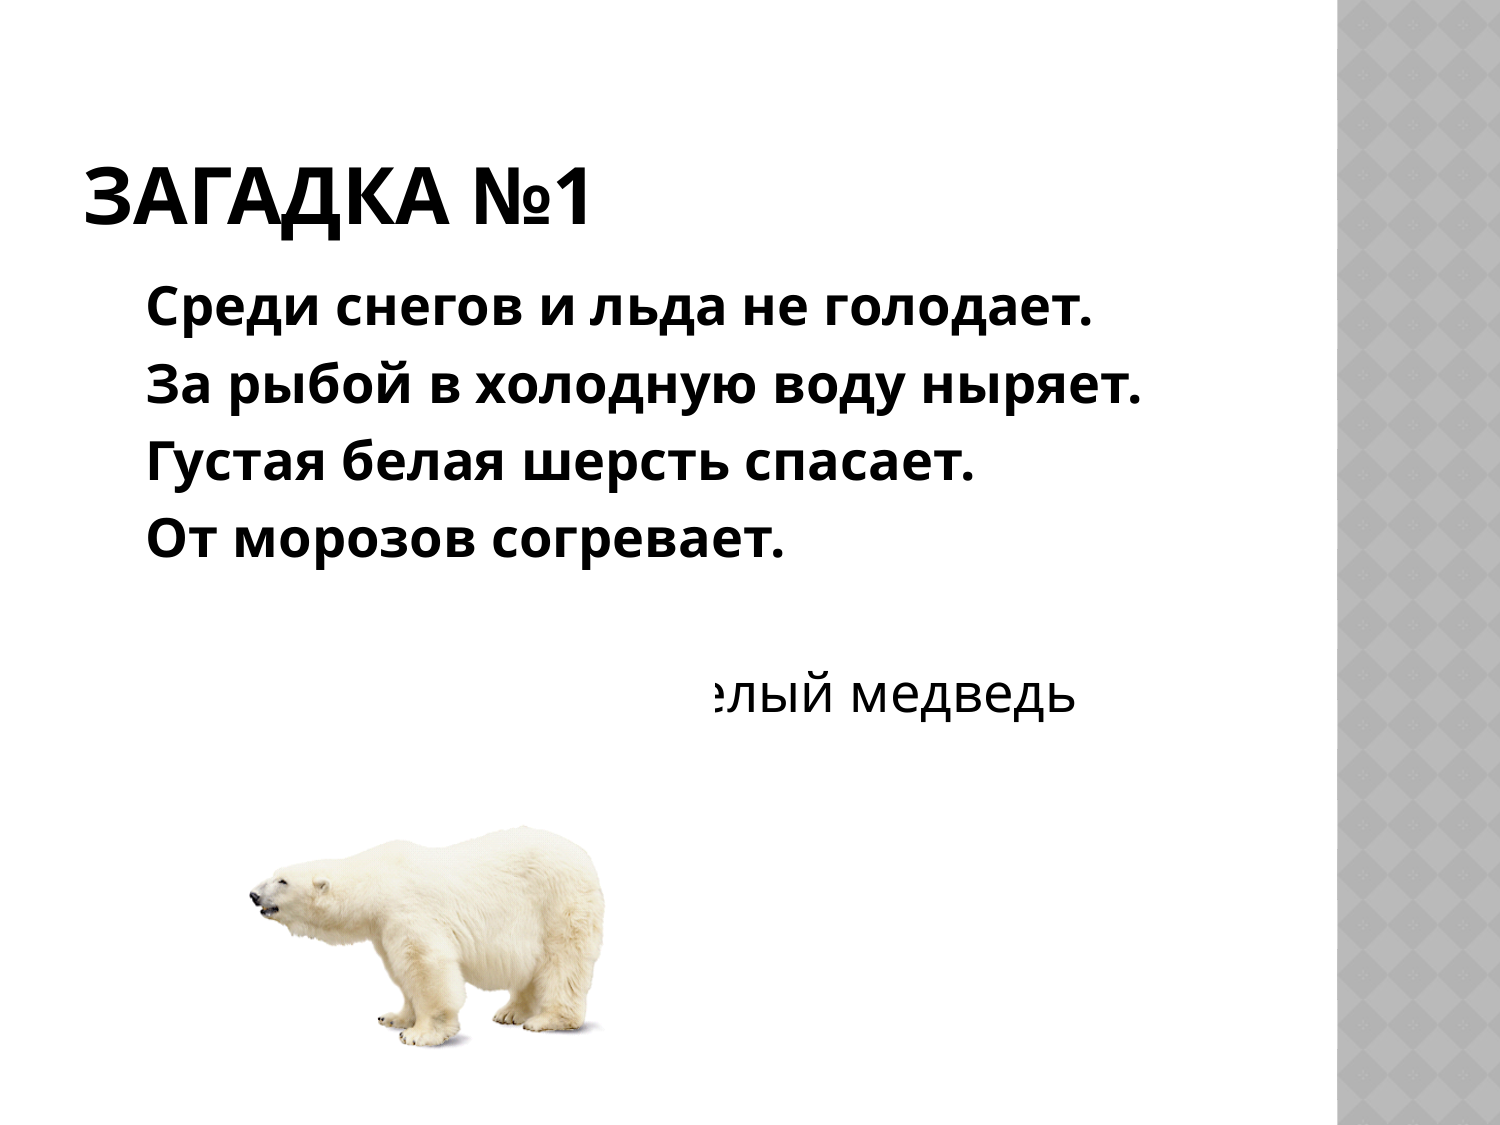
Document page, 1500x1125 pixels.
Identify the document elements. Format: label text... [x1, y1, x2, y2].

list Среди снегов и льда не голодает. За рыбой в холодную воду ныряет. Густая белая шерсть спасает. От морозов согревает. Белый медведь [75, 264, 1263, 1059]
picture [140, 632, 716, 1079]
title ЗАГАДКА №1 [75, 52, 1263, 240]
